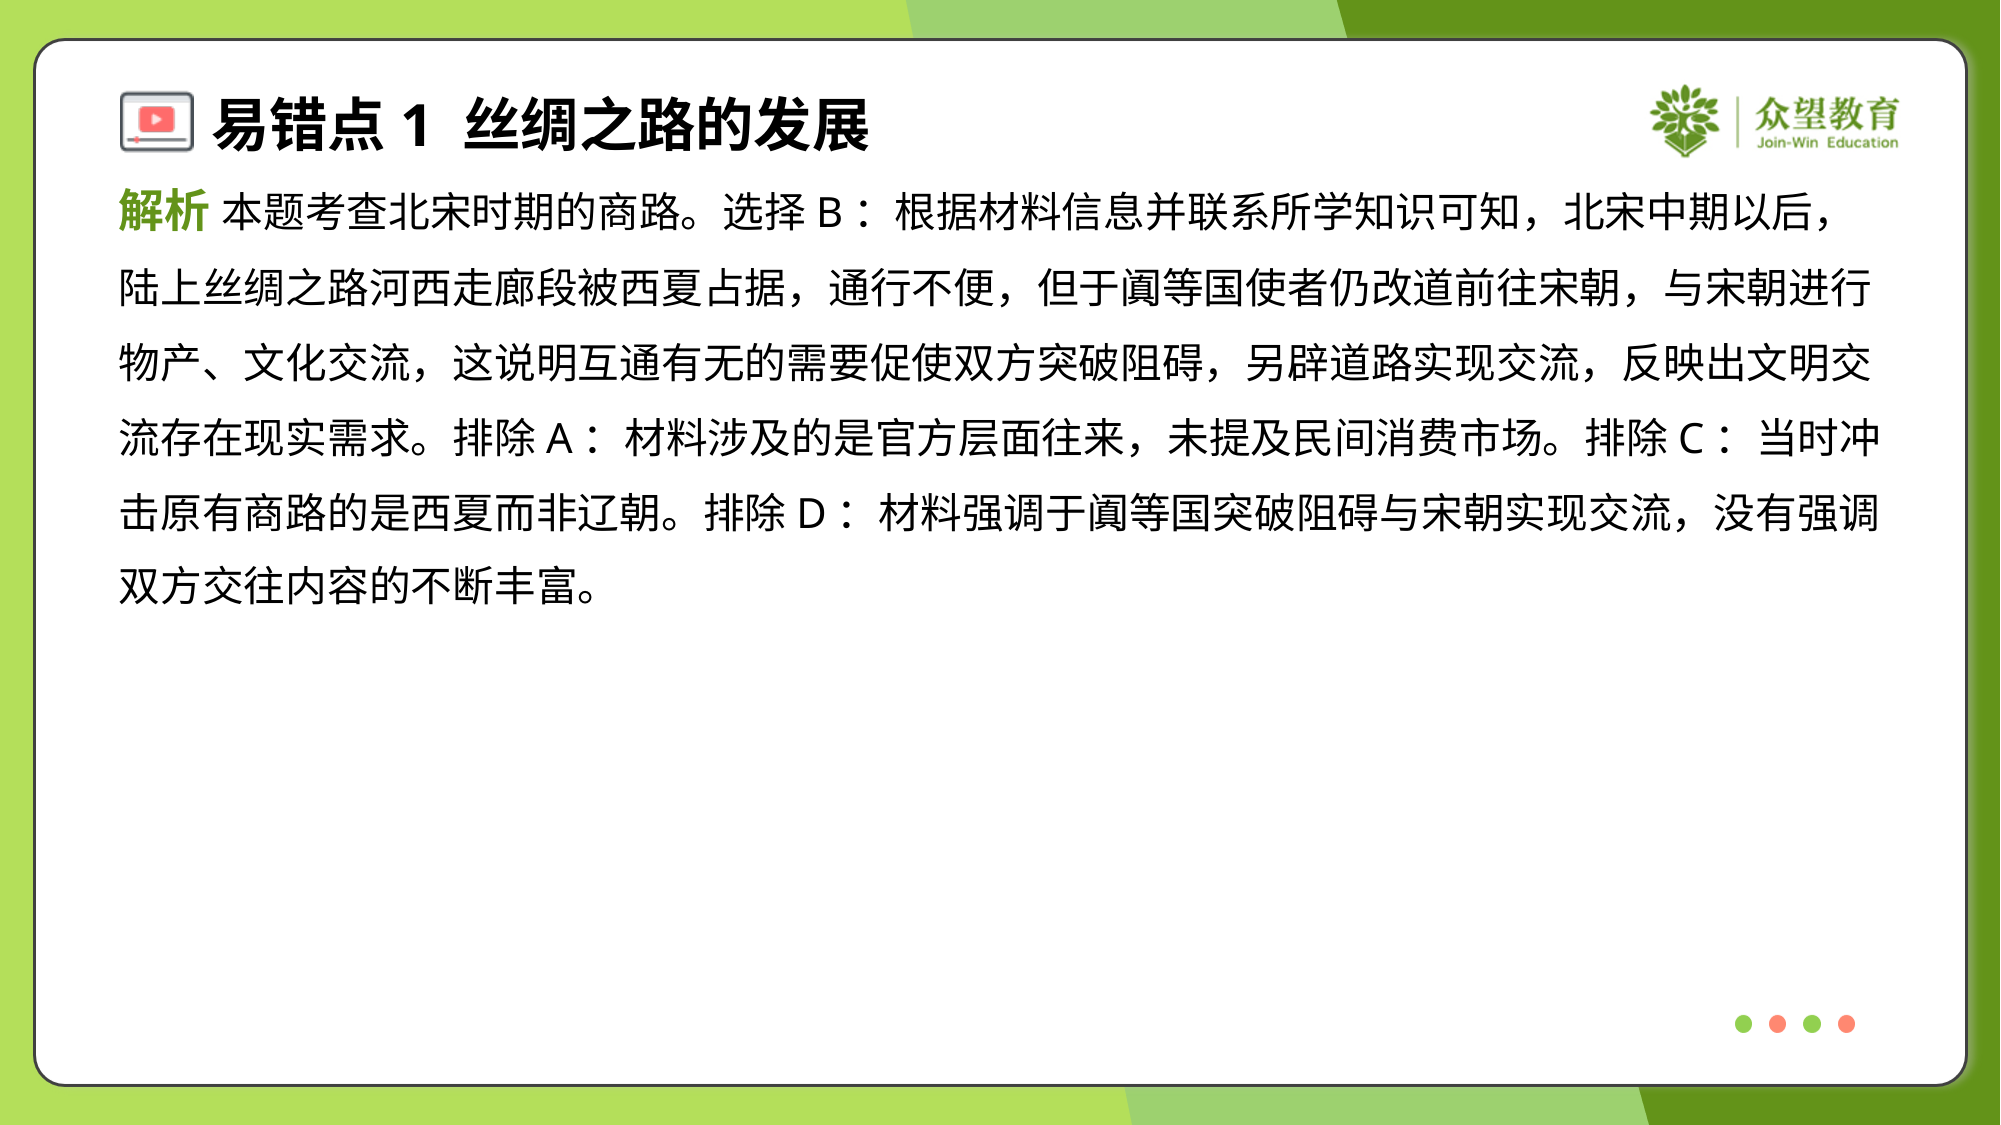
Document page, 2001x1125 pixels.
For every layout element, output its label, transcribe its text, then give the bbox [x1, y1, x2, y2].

text_box 解析 本题考查北宋时期的商路。选择B：根据材料信息并联系所学知识可知，北宋中期以后， 陆上丝绸之路河西走廊段被西夏占据，通行不便，但于阗等国使者仍改道前往宋朝，与宋朝进行 物产、文化交流，这说明互通有无的需要促使双方突破阻碍，另辟道路实现交流，反映出文明交 流存在现实需求。排除A：材料涉及的是官方层面往来，未提及民间消费市场。排除C：当时冲 击原有商路的是西夏而非辽朝。排除D：材料强调于阗等国突破阻碍与宋朝实现交流，没有强调 双方交往内容的不断丰富。 [118, 159, 1883, 602]
picture [0, 0, 2000, 1125]
